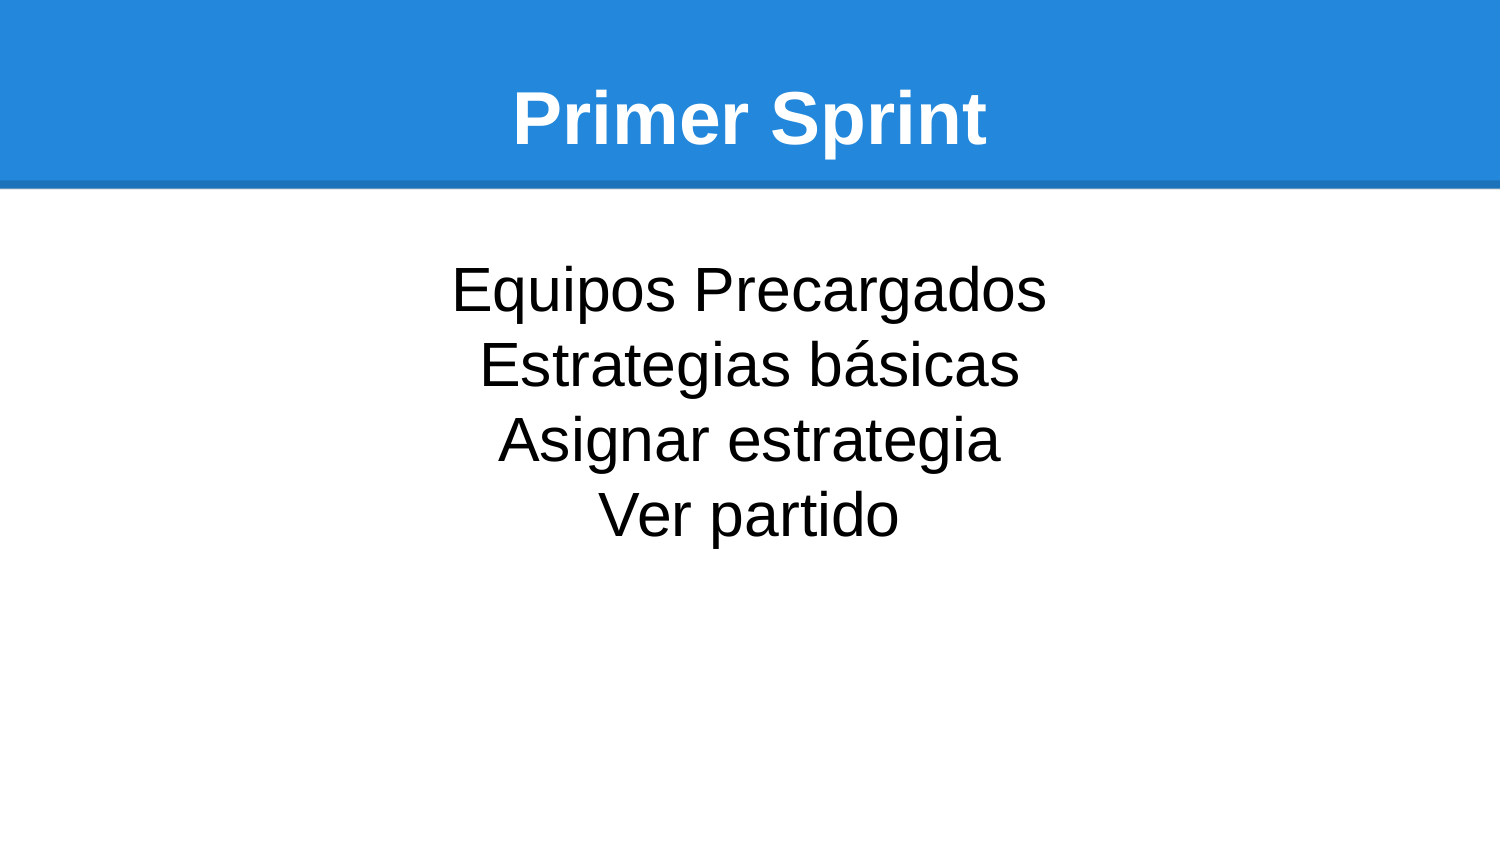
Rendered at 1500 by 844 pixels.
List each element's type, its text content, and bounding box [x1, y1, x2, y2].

title Primer Sprint [75, 33, 1425, 175]
list Equipos Precargados Estrategias básicas Asignar estrategia Ver partido [75, 234, 1425, 721]
